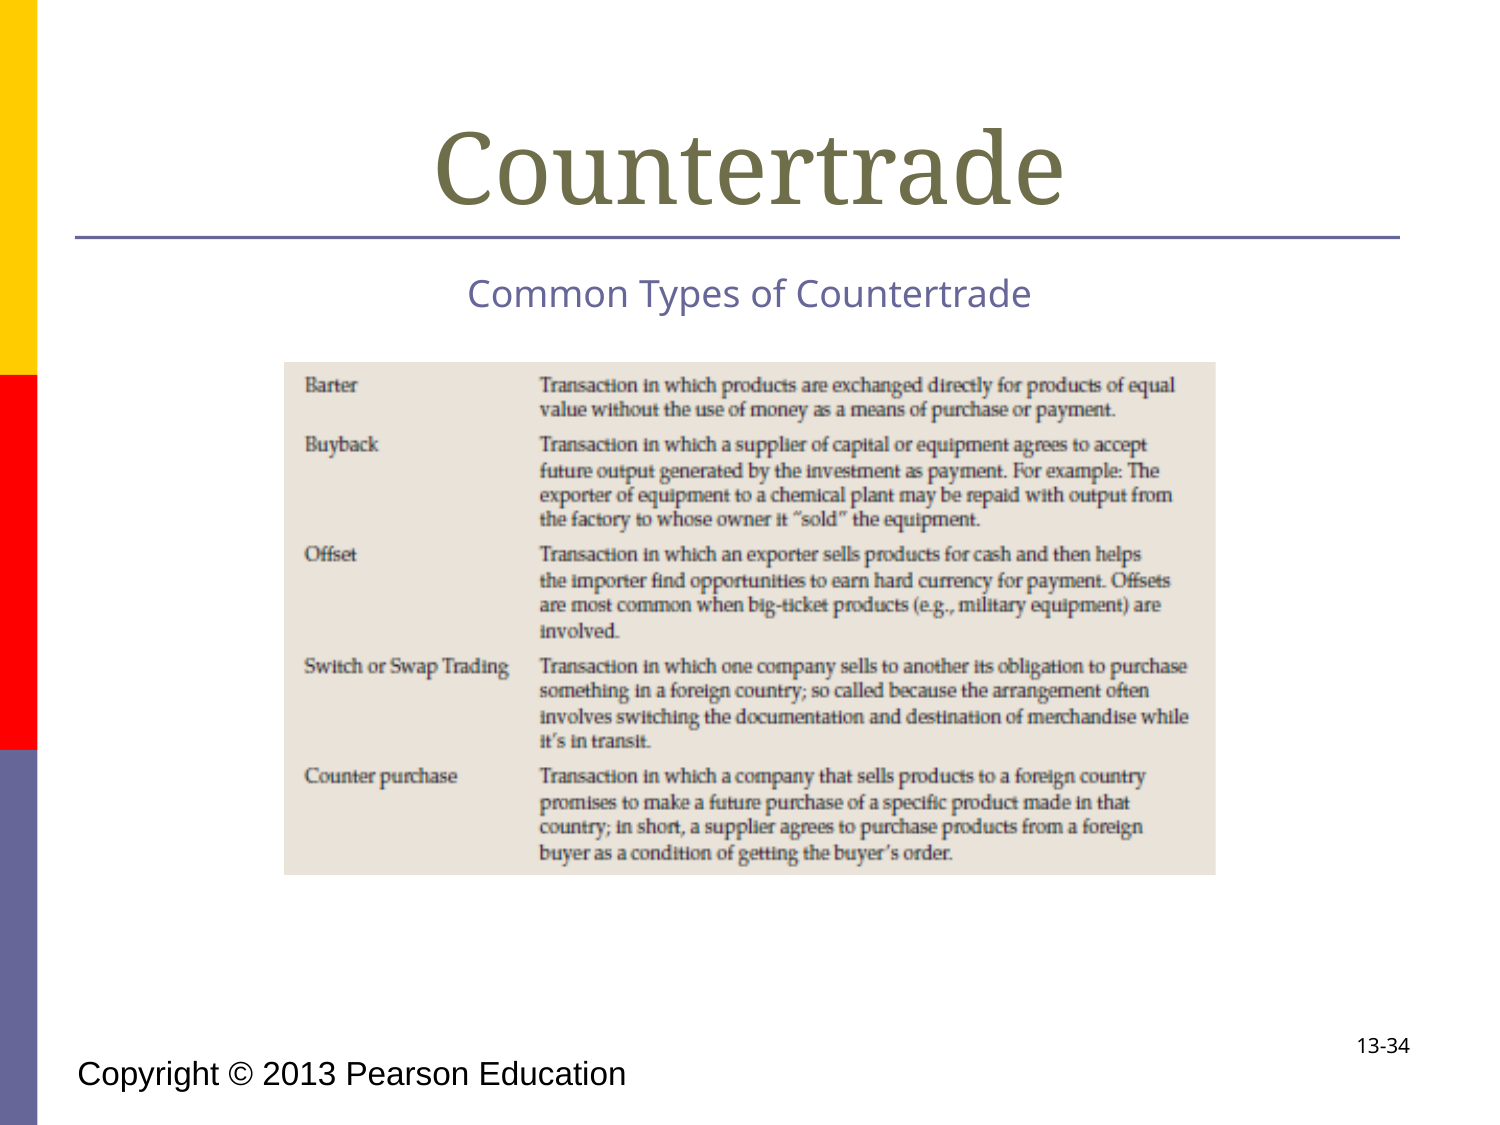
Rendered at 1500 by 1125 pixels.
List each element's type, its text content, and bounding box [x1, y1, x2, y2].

title Countertrade [75, 45, 1425, 233]
picture [283, 362, 1216, 876]
list Common Types of Countertrade [75, 262, 1425, 1006]
slide_number 13-34 [1074, 1025, 1425, 1100]
